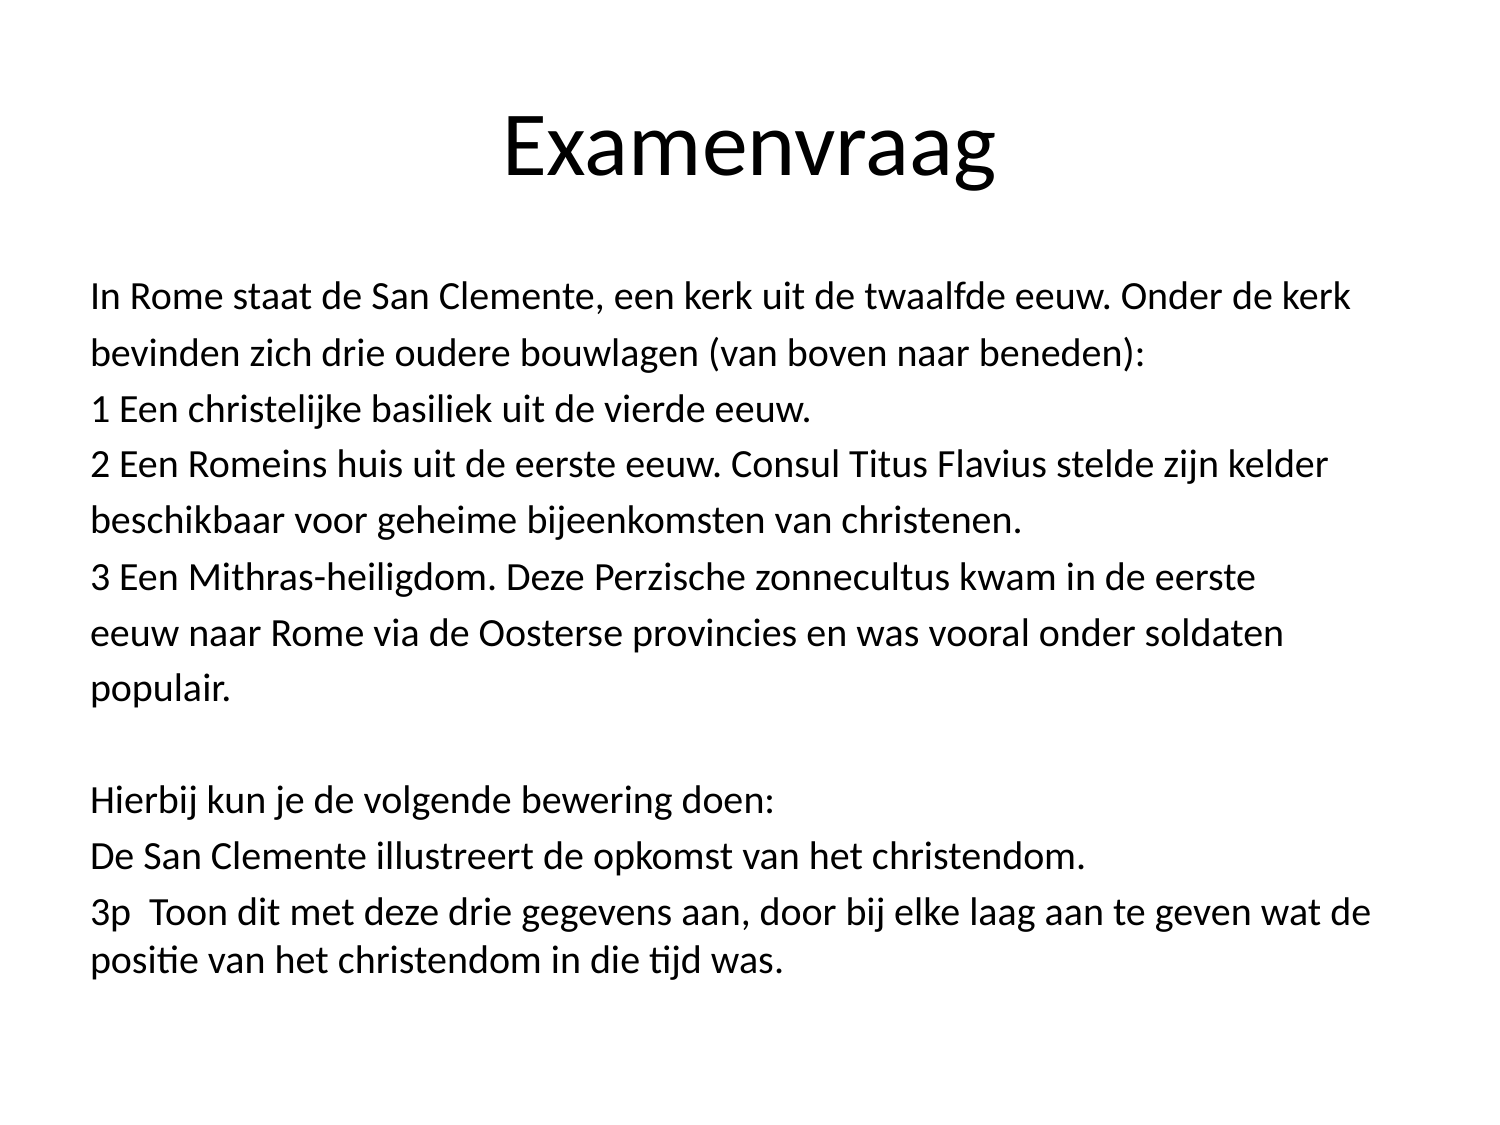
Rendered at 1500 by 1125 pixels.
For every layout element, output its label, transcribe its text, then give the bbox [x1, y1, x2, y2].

list In Rome staat de San Clemente, een kerk uit de twaalfde eeuw. Onder de kerk bevinden zich drie oudere bouwlagen (van boven naar beneden): 1 Een christelijke basiliek uit de vierde eeuw. 2 Een Romeins huis uit de eerste eeuw. Consul Titus Flavius stelde zijn kelder beschikbaar voor geheime bijeenkomsten van christenen. 3 Een Mithras-heiligdom. Deze Perzische zonnecultus kwam in de eerste eeuw naar Rome via de Oosterse provincies en was vooral onder soldaten populair. Hierbij kun je de volgende bewering doen: De San Clemente illustreert de opkomst van het christendom. 3p Toon dit met deze drie gegevens aan, door bij elke laag aan te geven wat de positie van het christendom in die tijd was. [75, 262, 1425, 1005]
title Examenvraag [75, 45, 1425, 233]
